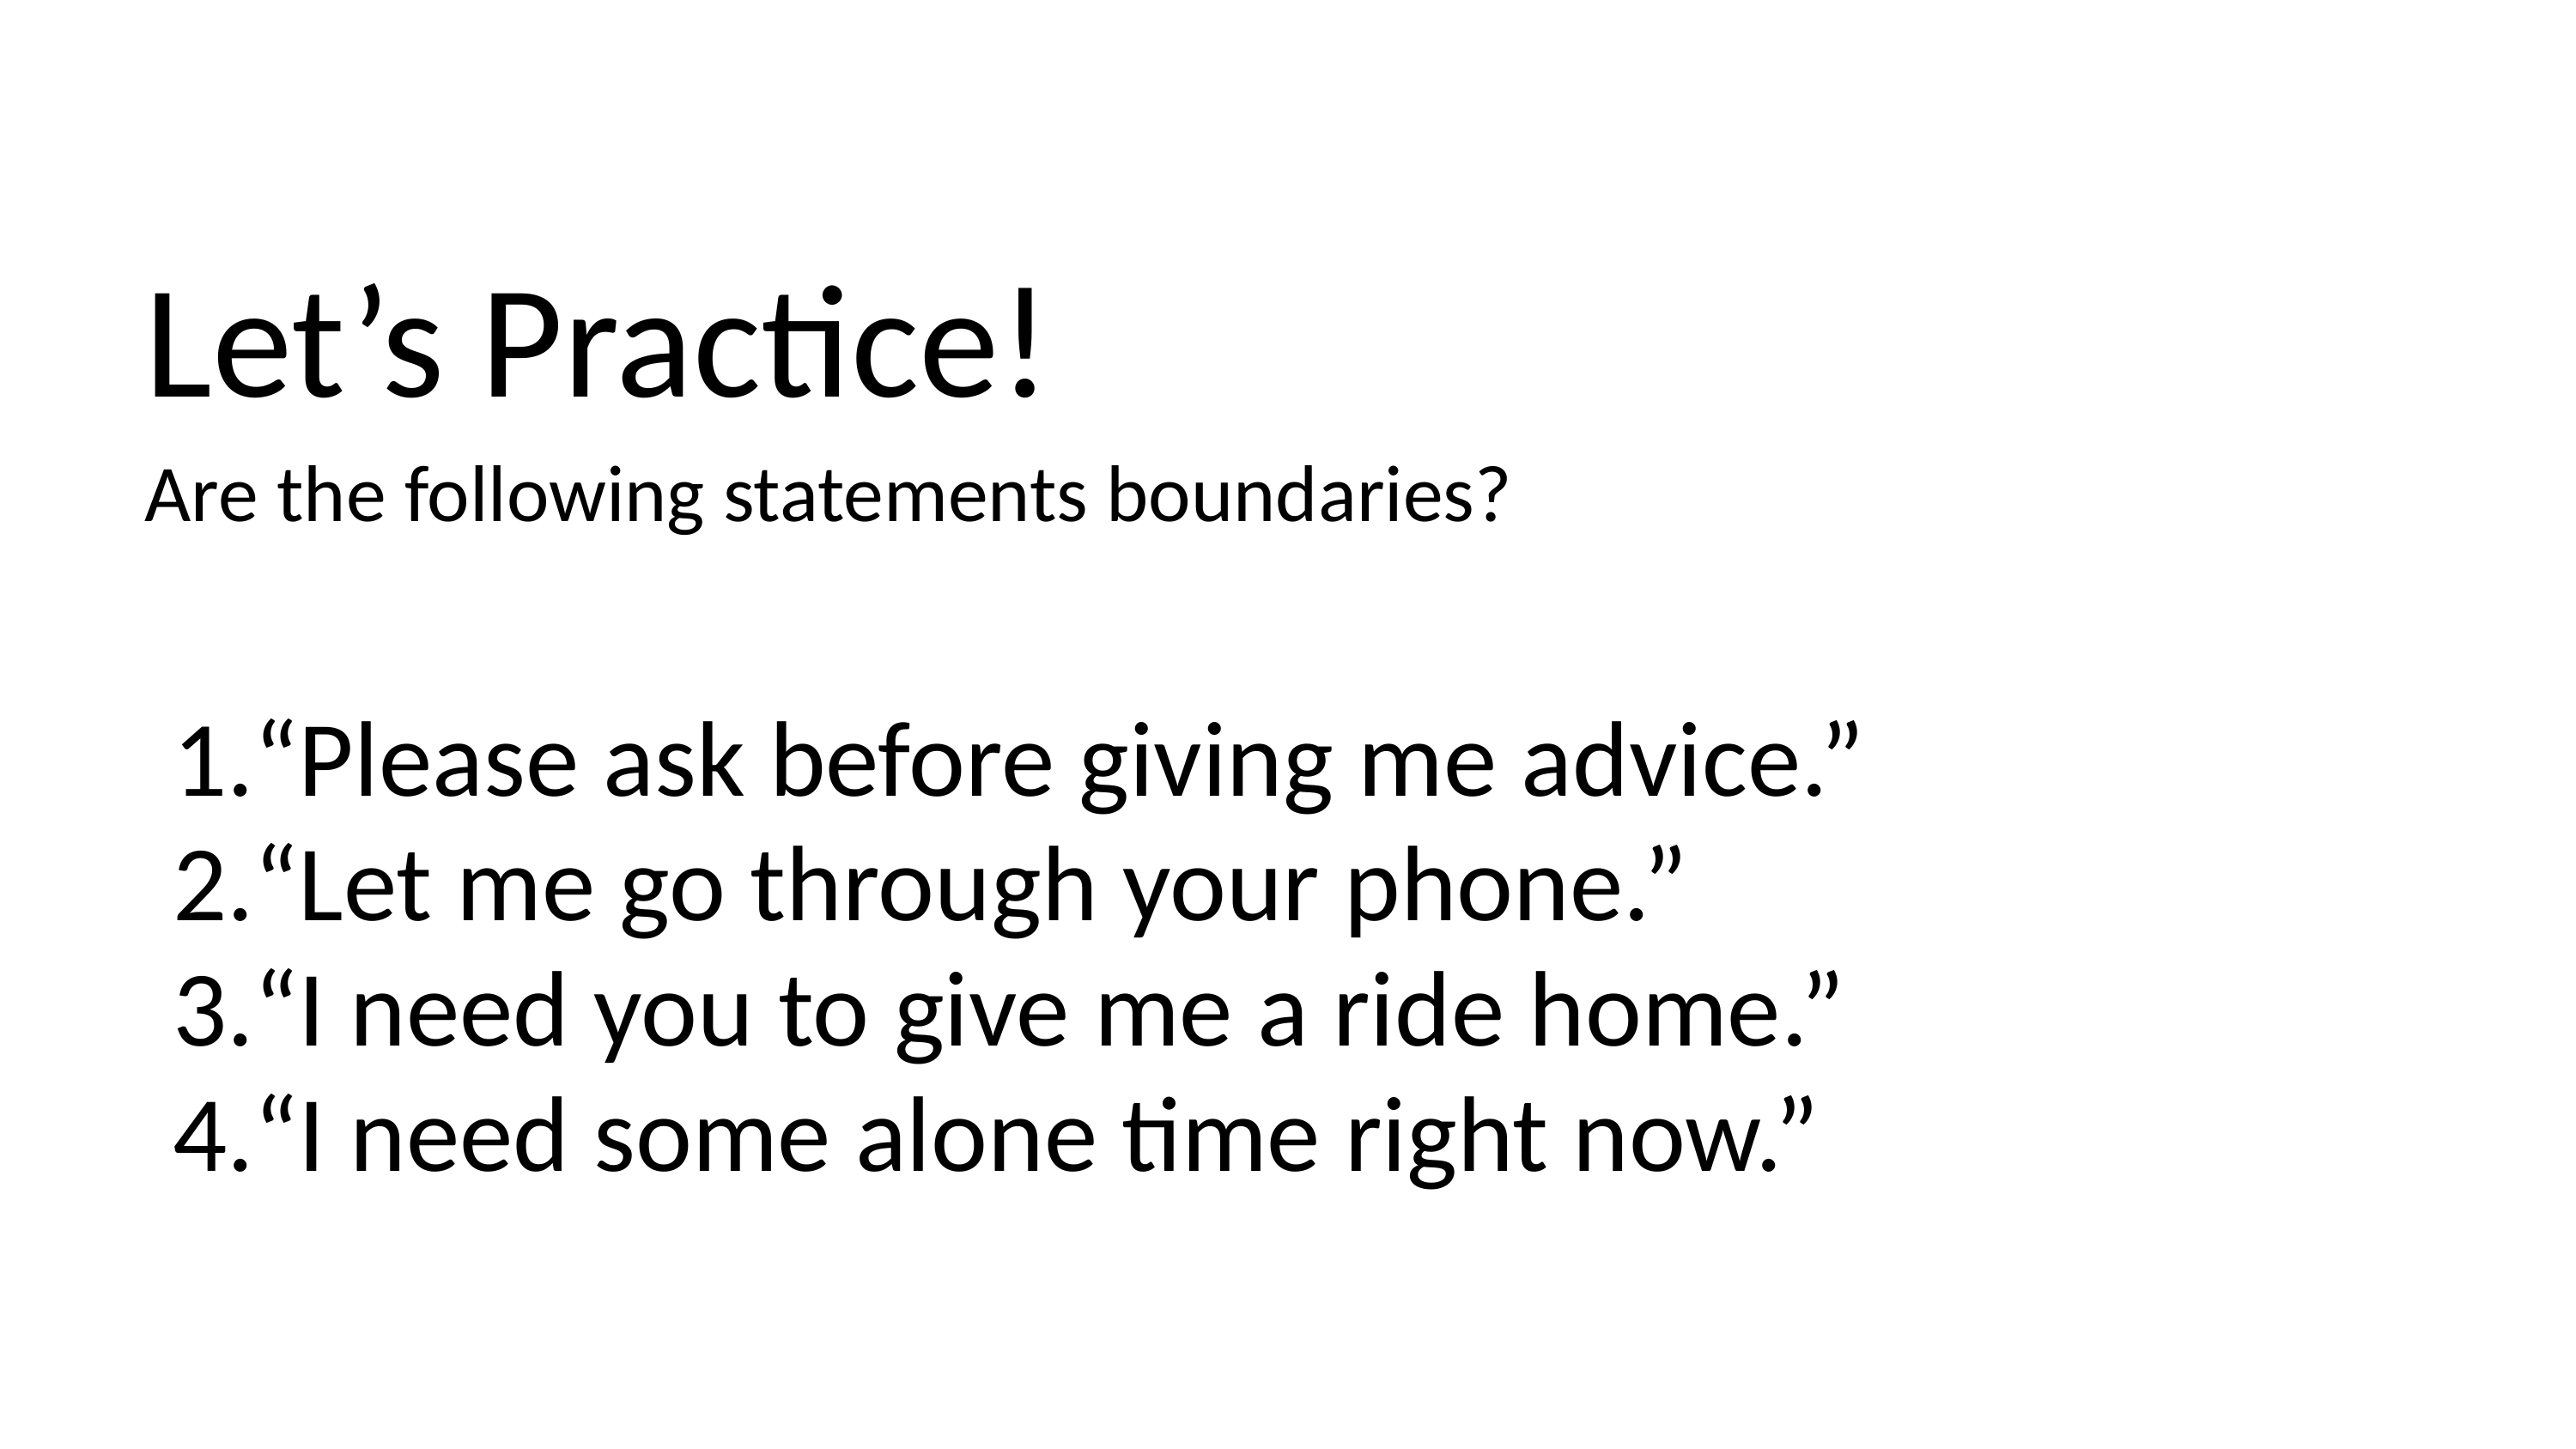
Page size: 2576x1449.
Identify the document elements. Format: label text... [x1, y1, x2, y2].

text_box Are the following statements boundaries? [144, 456, 1675, 538]
text_box “Please ask before giving me advice.” “Let me go through your phone.” “I need you to give me a ride home.” “I need some alone time right now.” [96, 692, 1965, 1193]
text_box Let’s Practice! [144, 252, 1254, 430]
